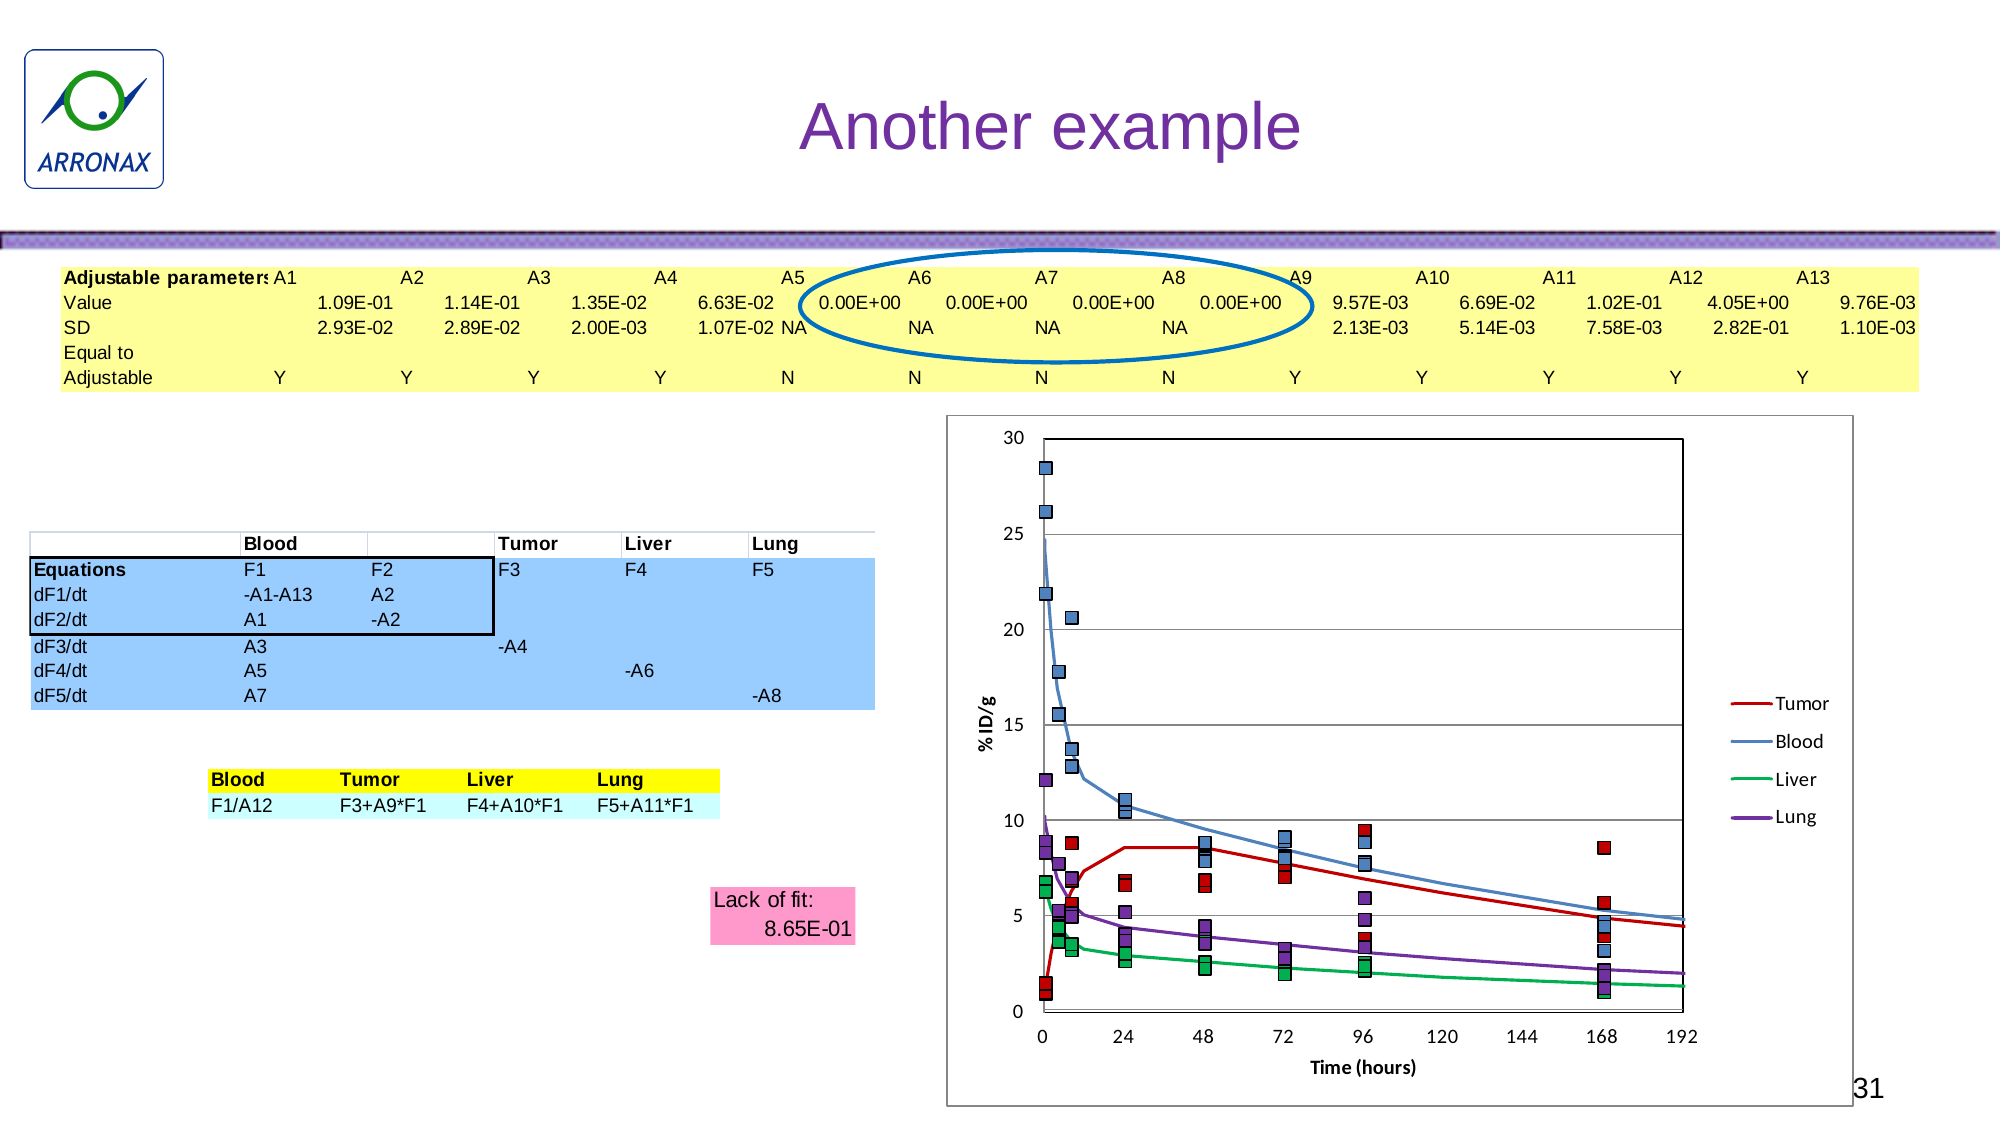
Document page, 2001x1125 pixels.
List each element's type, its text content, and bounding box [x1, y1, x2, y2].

picture [58, 265, 1921, 393]
picture [206, 767, 722, 821]
picture [29, 531, 877, 711]
picture [0, 225, 2000, 263]
picture [708, 885, 858, 946]
slide_number 31 [1857, 1061, 1901, 1113]
text_box [886, 247, 1227, 262]
picture [24, 49, 164, 189]
title Another example [202, 45, 1900, 200]
picture [944, 412, 1855, 1108]
